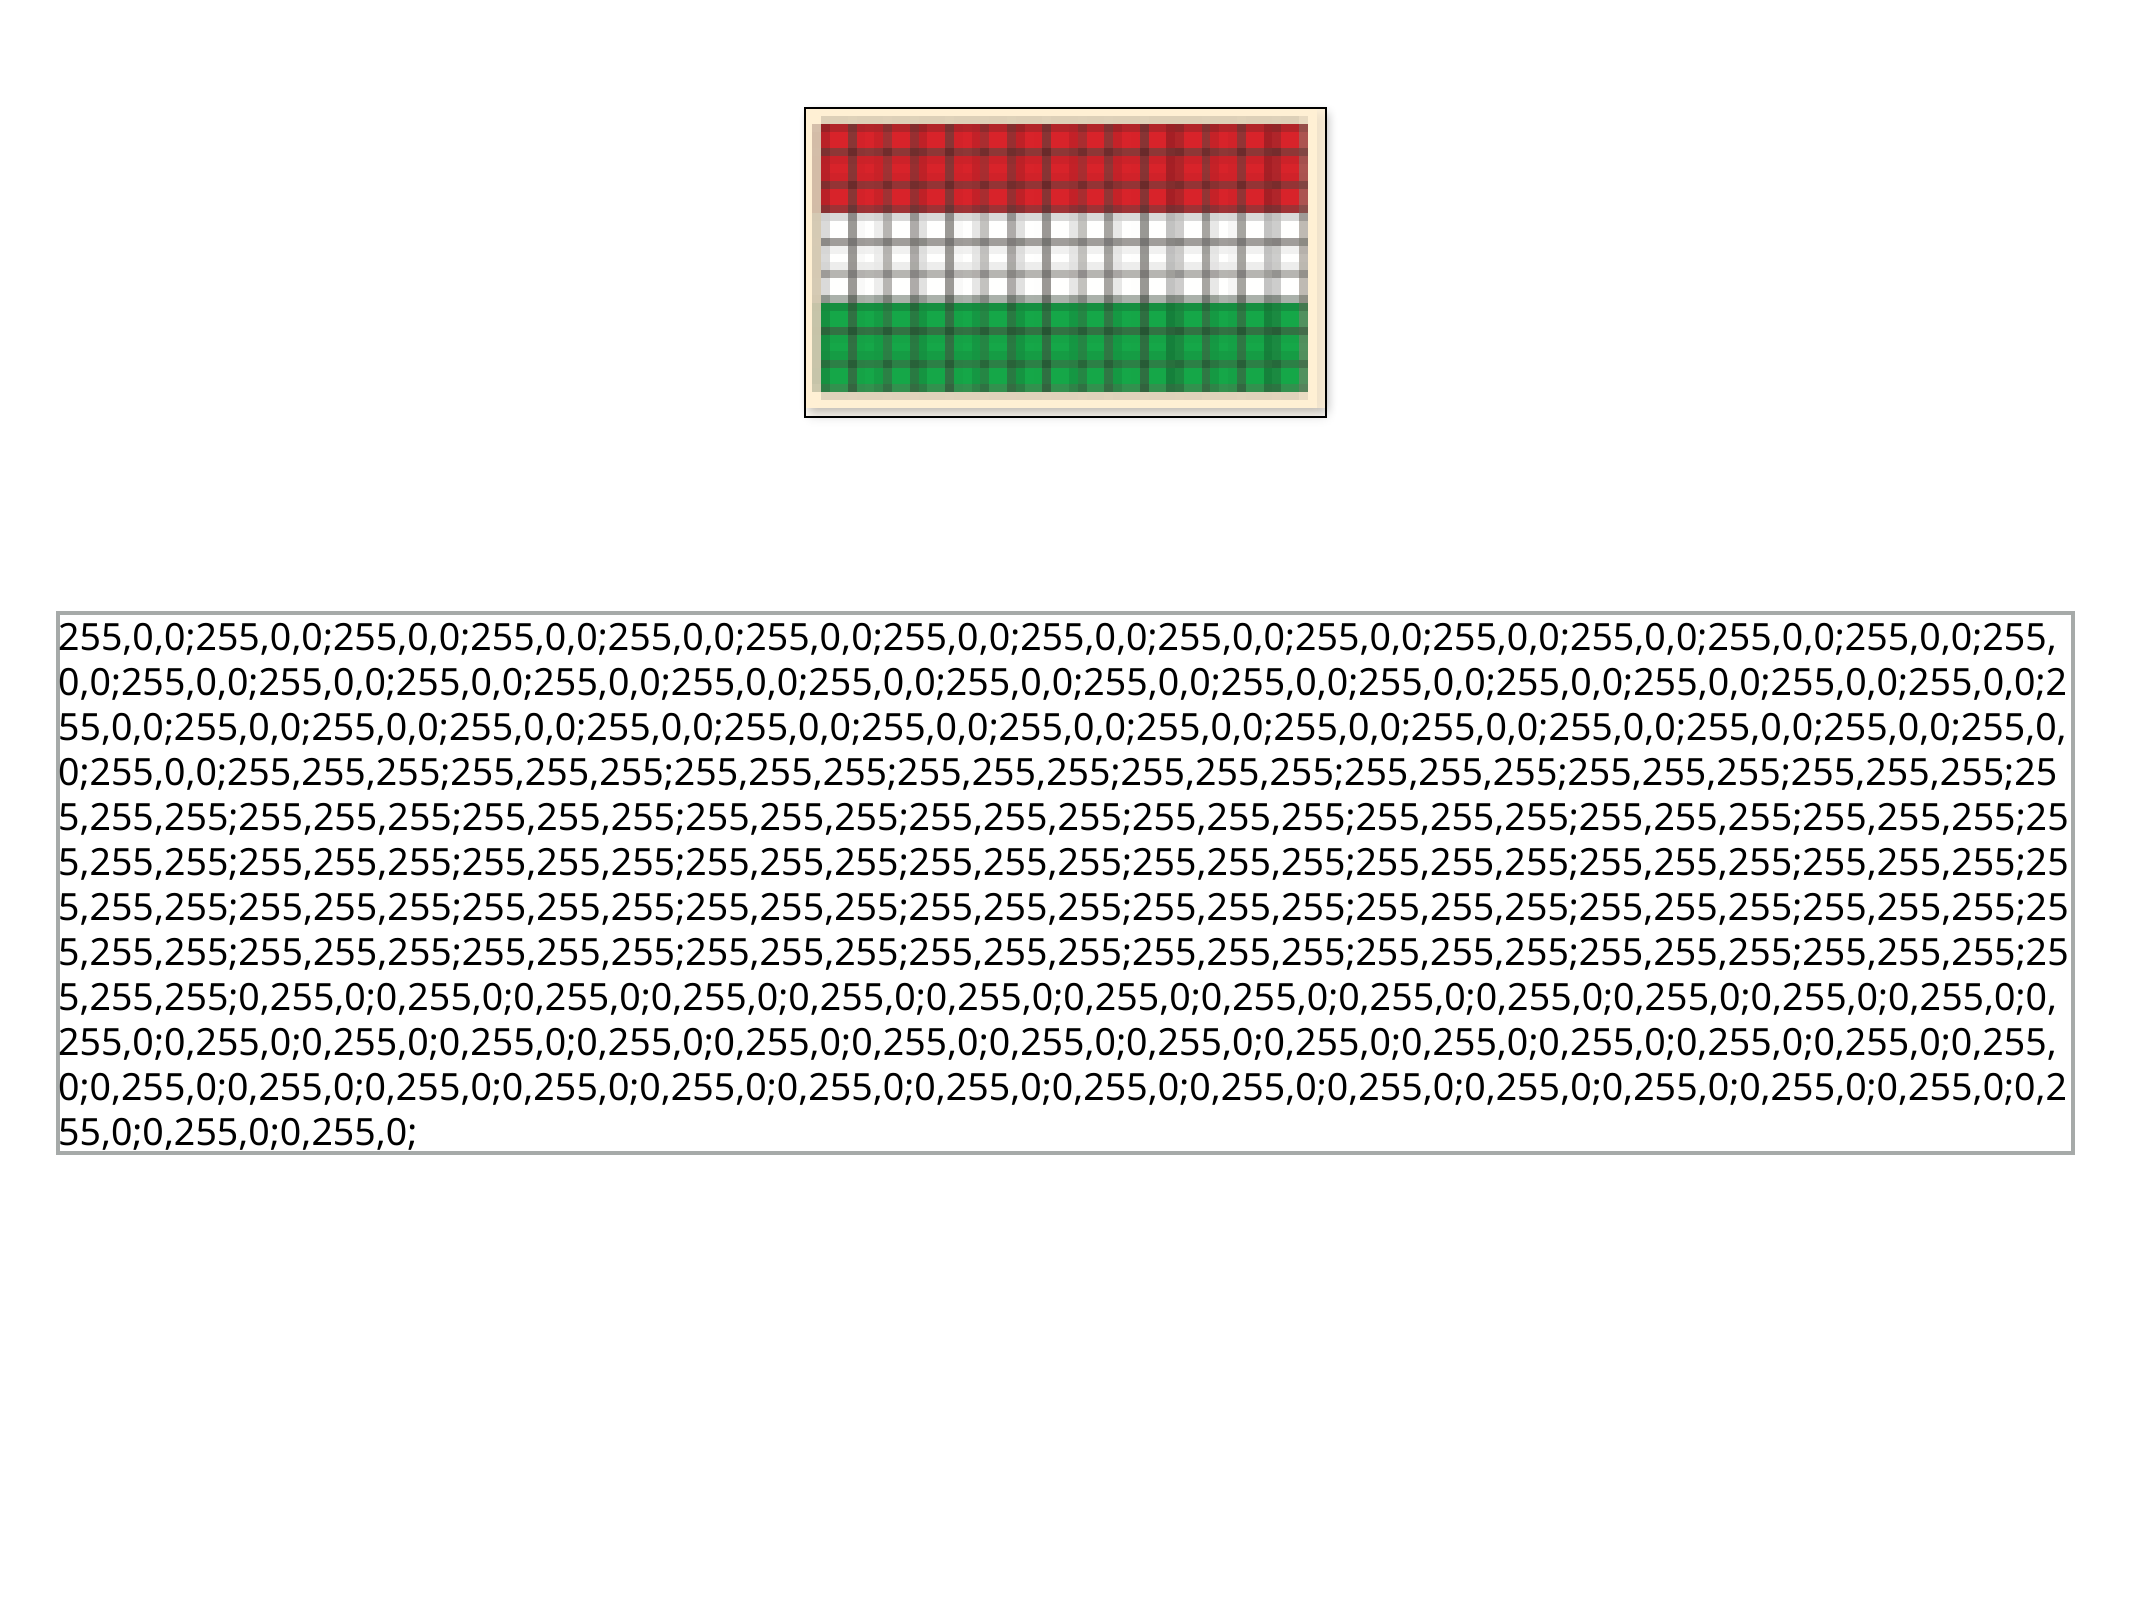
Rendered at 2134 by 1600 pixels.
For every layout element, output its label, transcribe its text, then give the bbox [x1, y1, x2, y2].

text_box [804, 107, 1326, 418]
text_box 255,0,0;255,0,0;255,0,0;255,0,0;255,0,0;255,0,0;255,0,0;255,0,0;255,0,0;255,0,0;255,0,0;255,0,0;255,0,0;255,0,0;255,0,0;255,0,0;255,0,0;255,0,0;255,0,0;255,0,0;255,0,0;255,0,0;255,0,0;255,0,0;255,0,0;255,0,0;255,0,0;255,0,0;255,0,0;255,0,0;255,0,0;255,0,0;255,0,0;255,0,0;255,0,0;255,0,0;255,0,0;255,0,0;255,0,0;255,0,0;255,0,0;255,0,0;255,0,0;255,0,0;255,0,0;255,255,255;255,255,255;255,255,255;255,255,255;255,255,255;255,255,255;255,255,255;255,255,255;255,255,255;255,255,255;255,255,255;255,255,255;255,255,255;255,255,255;255,255,255;255,255,255;255,255,255;255,255,255;255,255,255;255,255,255;255,255,255;255,255,255;255,255,255;255,255,255;255,255,255;255,255,255;255,255,255;255,255,255;255,255,255;255,255,255;255,255,255;255,255,255;255,255,255;255,255,255;255,255,255;255,255,255;255,255,255;255,255,255;255,255,255;255,255,255;255,255,255;255,255,255;255,255,255;255,255,255;255,255,255;0,255,0;0,255,0;0,255,0;0,255,0;0,255,0;0,255,0;0,255,0;0,255,0;0,255,0;0,255,0;0,255,0;0,255,0;0,255,0;0,255,0;0,255,0;0,255,0;0,255,0;0,255,0;0,255,0;0,255,0;0,255,0;0,255,0;0,255,0;0,255,0;0,255,0;0,255,0;0,255,0;0,255,0;0,255,0;0,255,0;0,255,0;0,255,0;0,255,0;0,255,0;0,255,0;0,255,0;0,255,0;0,255,0;0,255,0;0,255,0;0,255,0;0,255,0;0,255,0;0,255,0;0,255,0; [58, 613, 2073, 1154]
